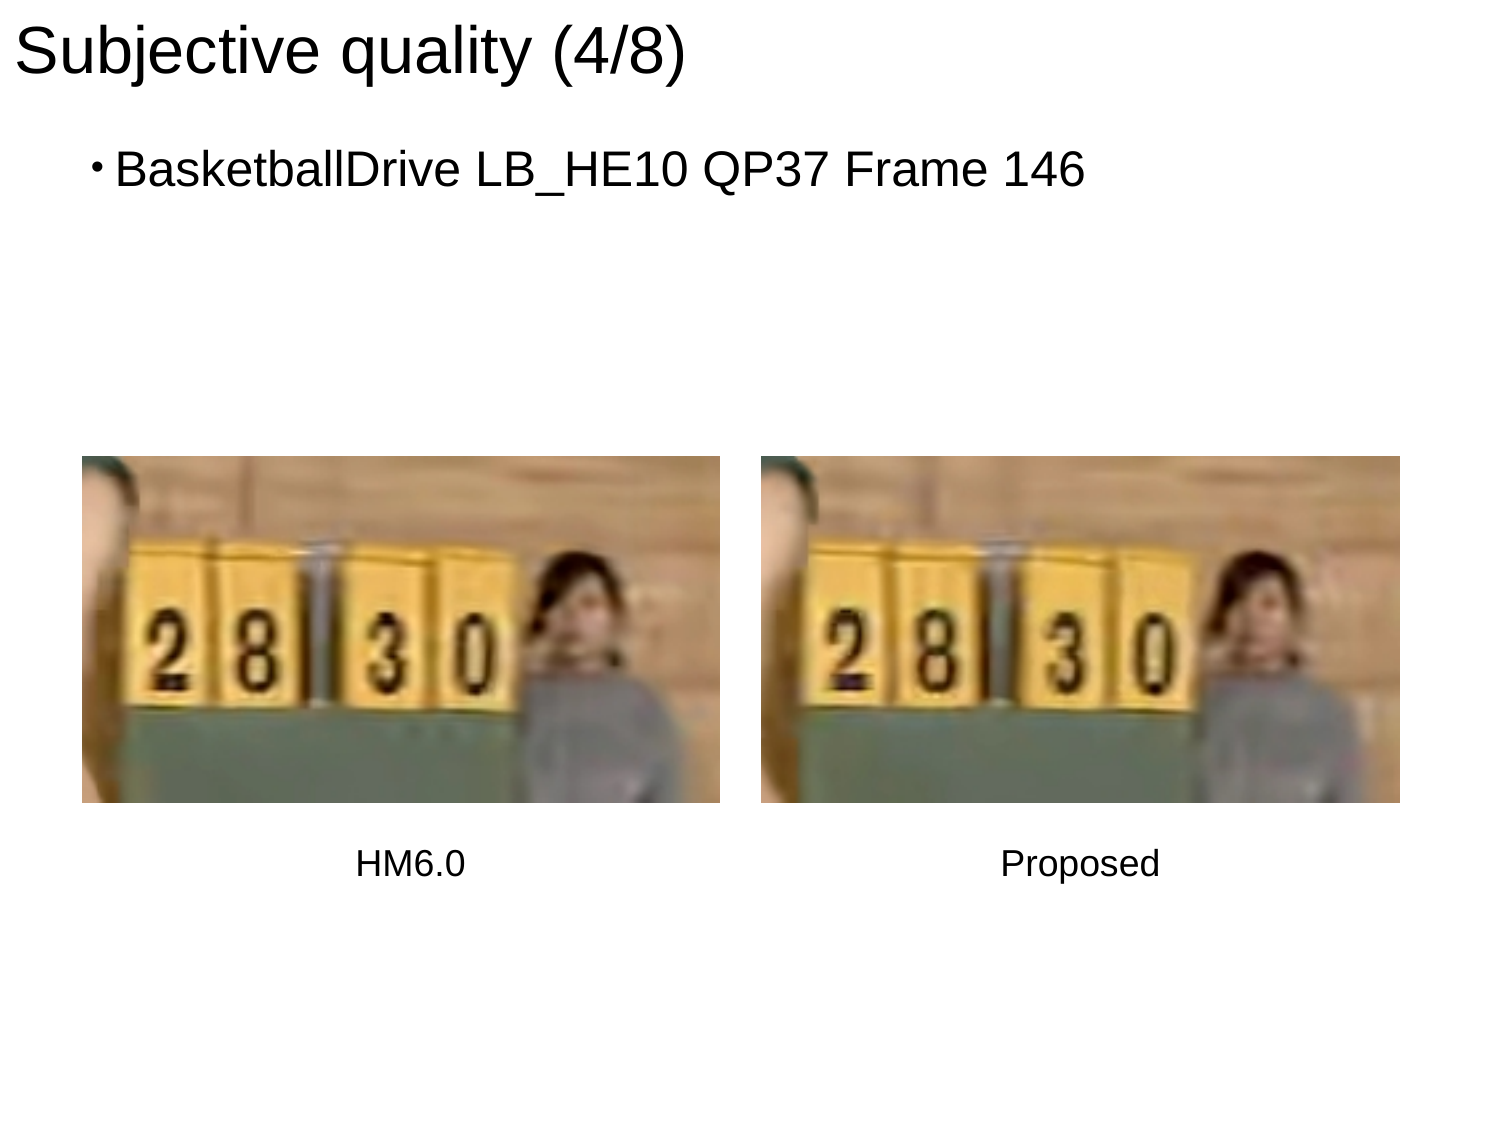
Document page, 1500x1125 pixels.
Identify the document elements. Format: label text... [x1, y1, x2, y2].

text_box HM6.0 [340, 831, 481, 892]
picture [761, 456, 1400, 803]
text_box BasketballDrive LB_HE10 QP37 Frame 146 [76, 128, 1102, 204]
text_box Proposed [985, 831, 1176, 892]
picture [81, 456, 720, 803]
text_box Subjective quality (4/8) [0, 0, 1500, 95]
